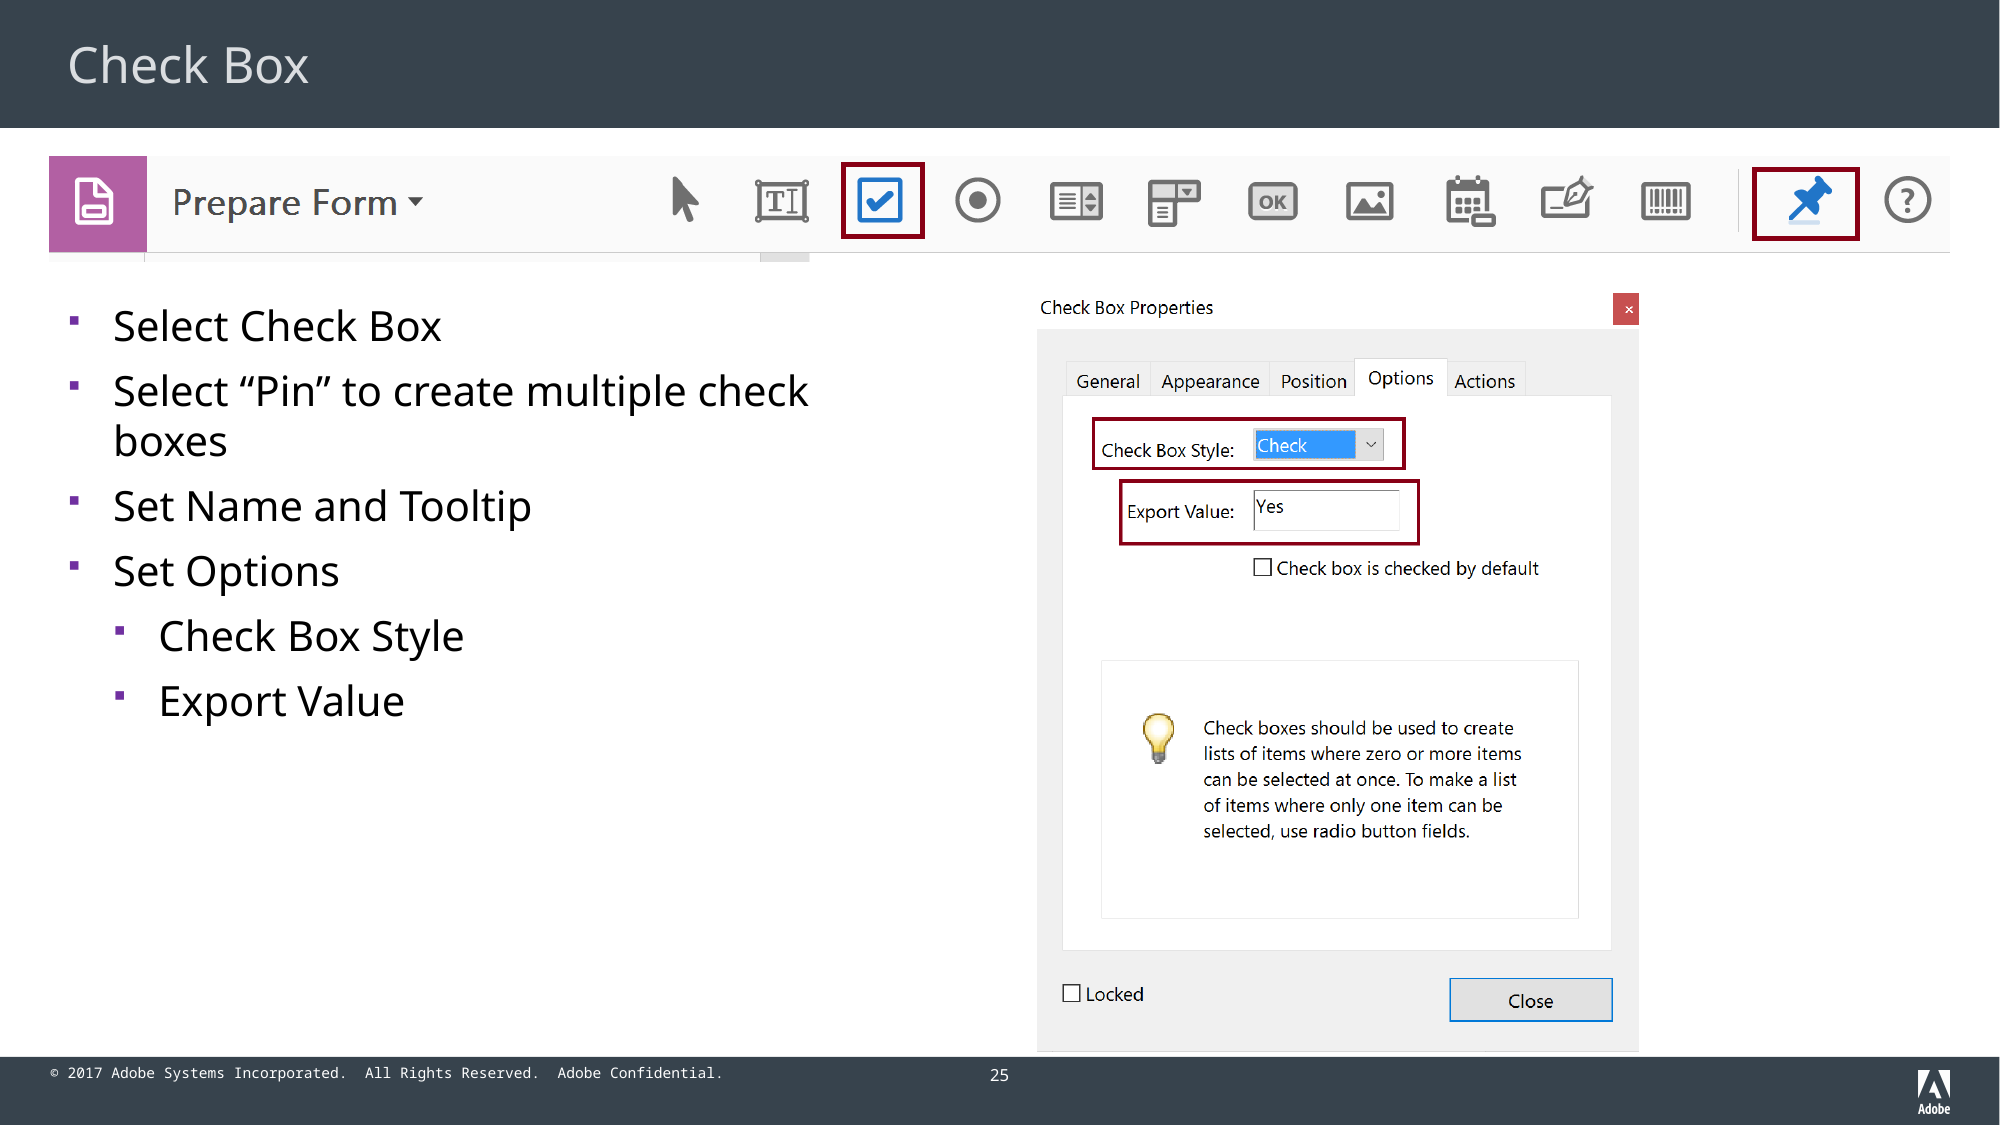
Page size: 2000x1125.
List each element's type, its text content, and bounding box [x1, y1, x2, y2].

picture [1918, 1070, 1950, 1114]
picture [1037, 290, 1639, 1052]
picture [49, 156, 1950, 262]
title Check Box [49, 30, 1950, 98]
list Select Check Box Select “Pin” to create multiple check boxes Set Name and Tooltip Set Options Check Box Style Export Value [49, 290, 929, 732]
slide_number 25 [916, 1062, 1083, 1091]
